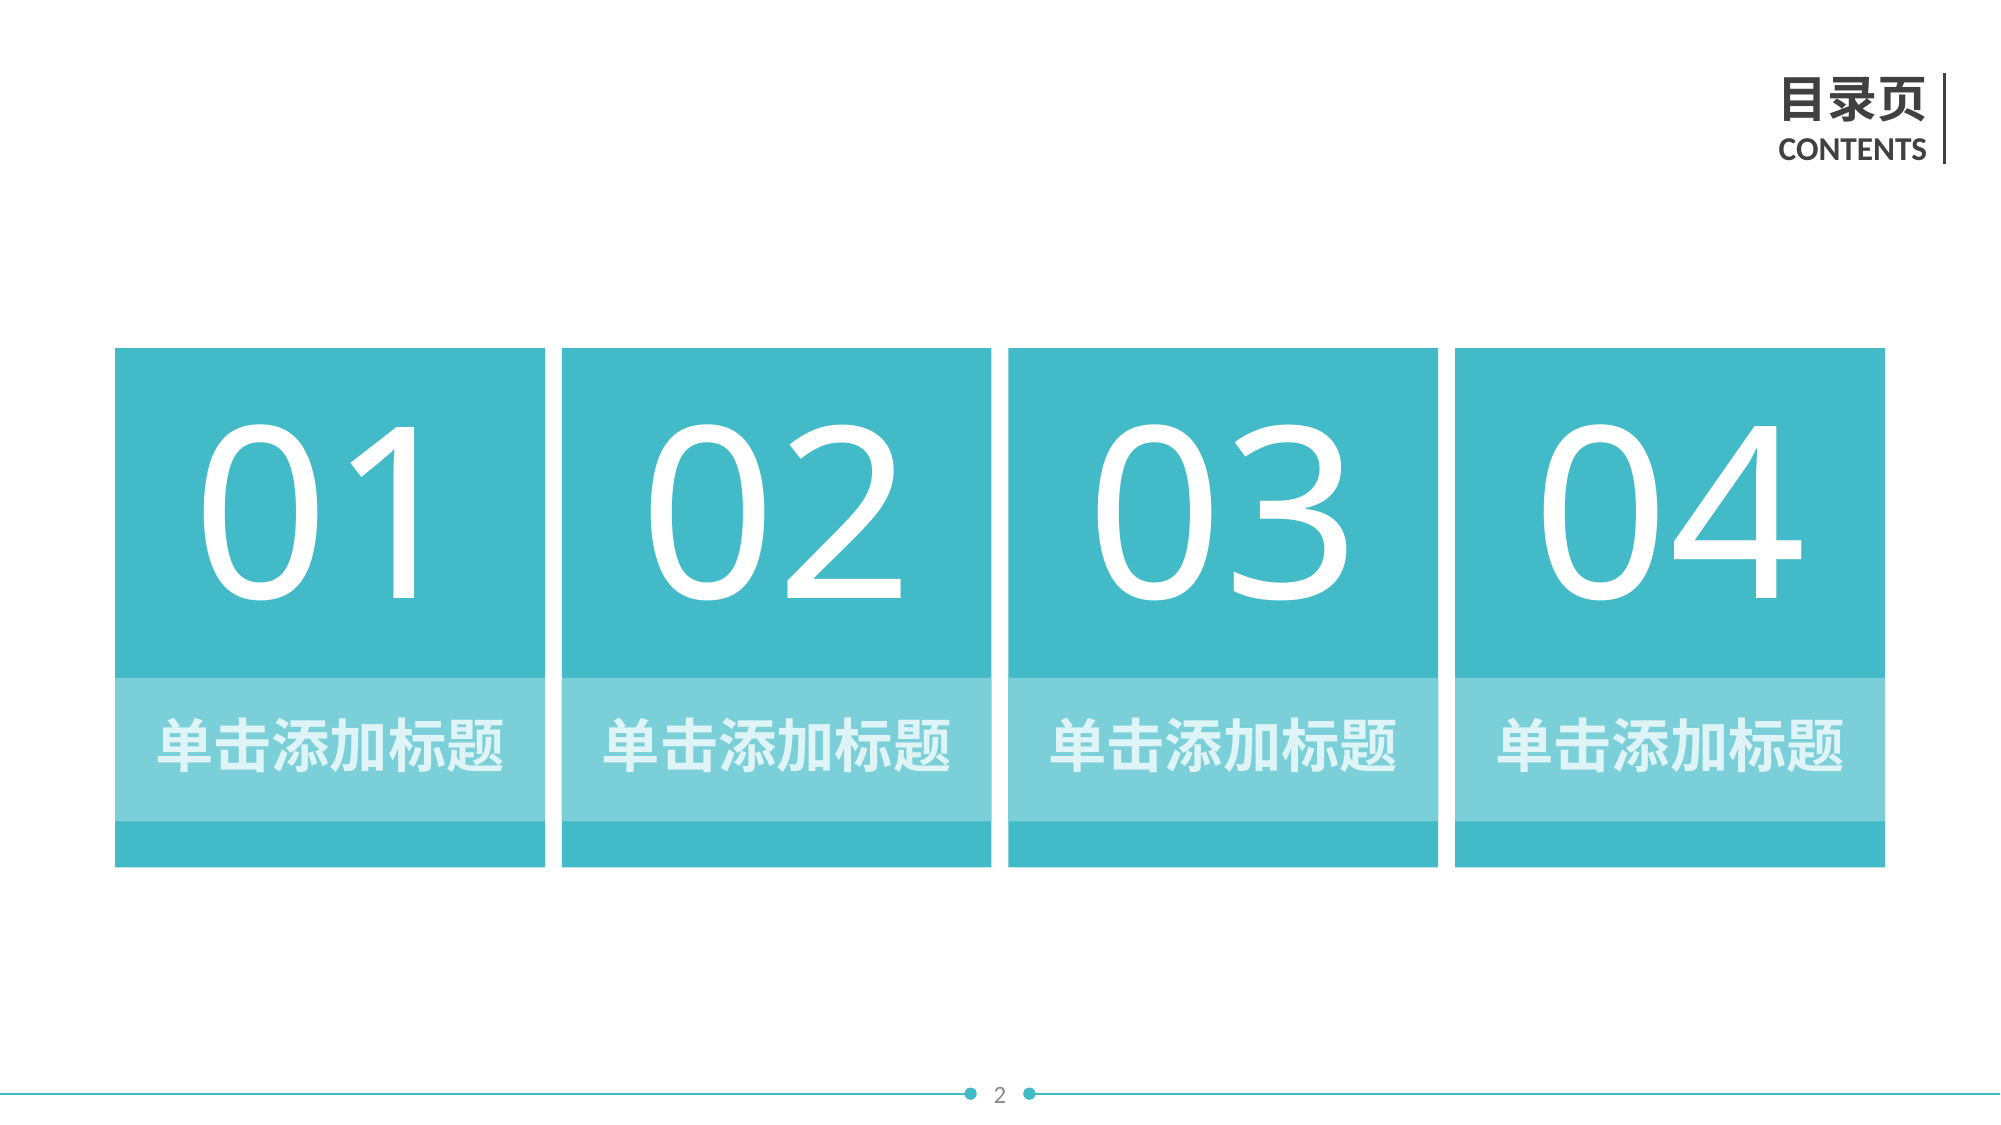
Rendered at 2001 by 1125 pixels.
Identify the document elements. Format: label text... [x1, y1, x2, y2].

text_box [1008, 348, 1439, 868]
text_box 目录页 CONTENTS [1762, 60, 1942, 175]
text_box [1455, 348, 1885, 868]
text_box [115, 348, 545, 868]
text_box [561, 348, 992, 868]
slide_number 2 [774, 1063, 1225, 1124]
